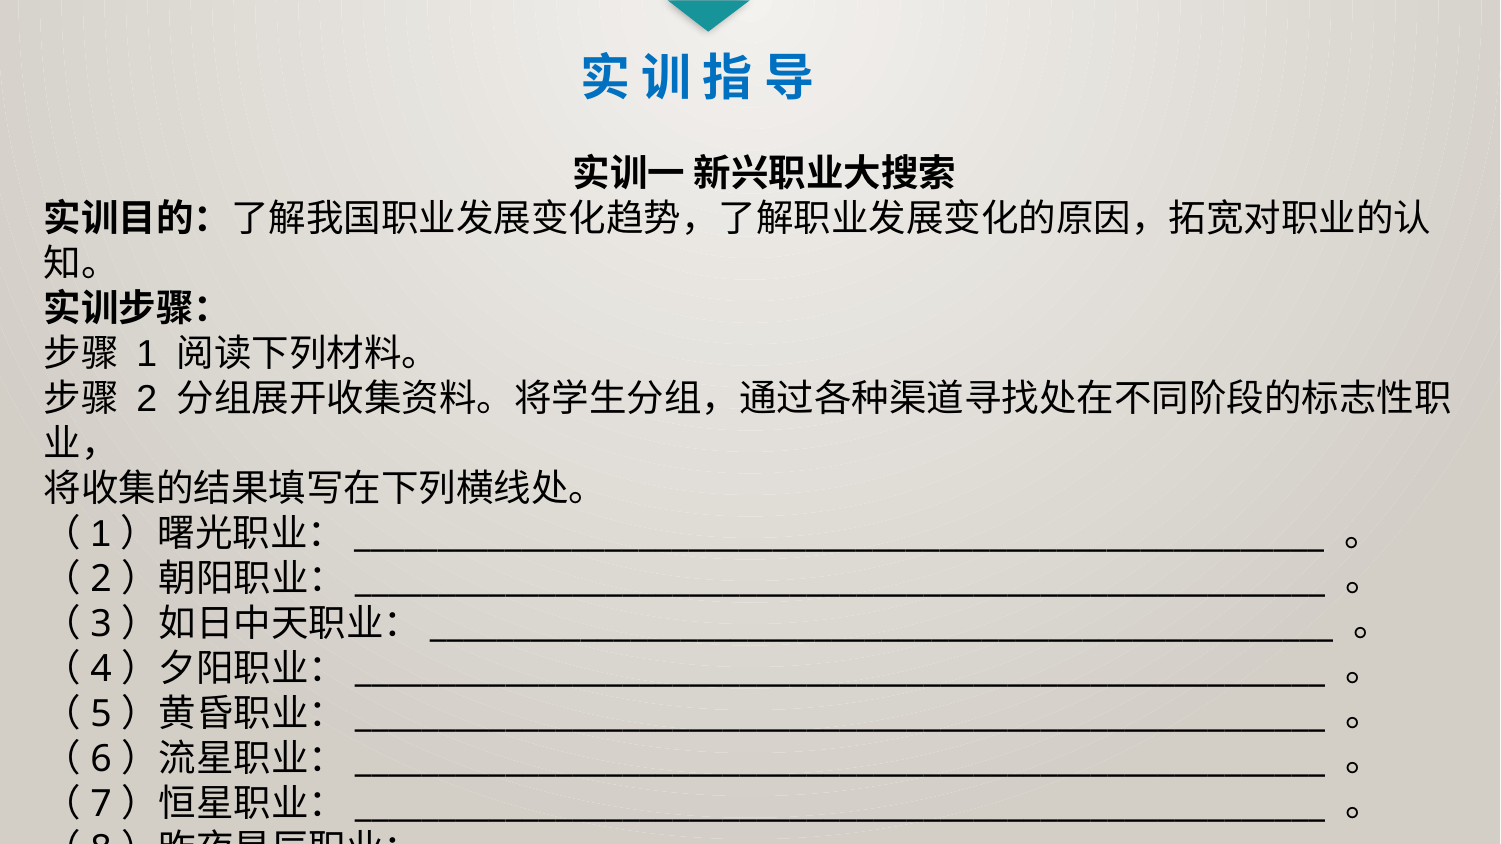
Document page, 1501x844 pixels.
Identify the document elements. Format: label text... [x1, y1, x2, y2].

text_box [665, 0, 752, 33]
text_box 实训一 新兴职业大搜索 实训目的：了解我国职业发展变化趋势，了解职业发展变化的原因，拓宽对职业的认知。 实训步骤： 步骤 1 阅读下列材料。 步骤 2 分组展开收集资料。将学生分组，通过各种渠道寻找处在不同阶段的标志性职业， 将收集的结果填写在下列横线处。 （1）曙光职业：__________________________________________________________ 。 （2）朝阳职业：__________________________________________________________ 。 （3）如日中天职业：______________________________________________________ 。 （4）夕阳职业：__________________________________________________________ 。 （5）黄昏职业：__________________________________________________________ 。 （6）流星职业：__________________________________________________________ 。 （7）恒星职业：__________________________________________________________ 。 （8）昨夜星辰职业：______________________________________________________ 。 [29, 141, 1501, 844]
text_box 实 训 指 导 [565, 37, 852, 113]
